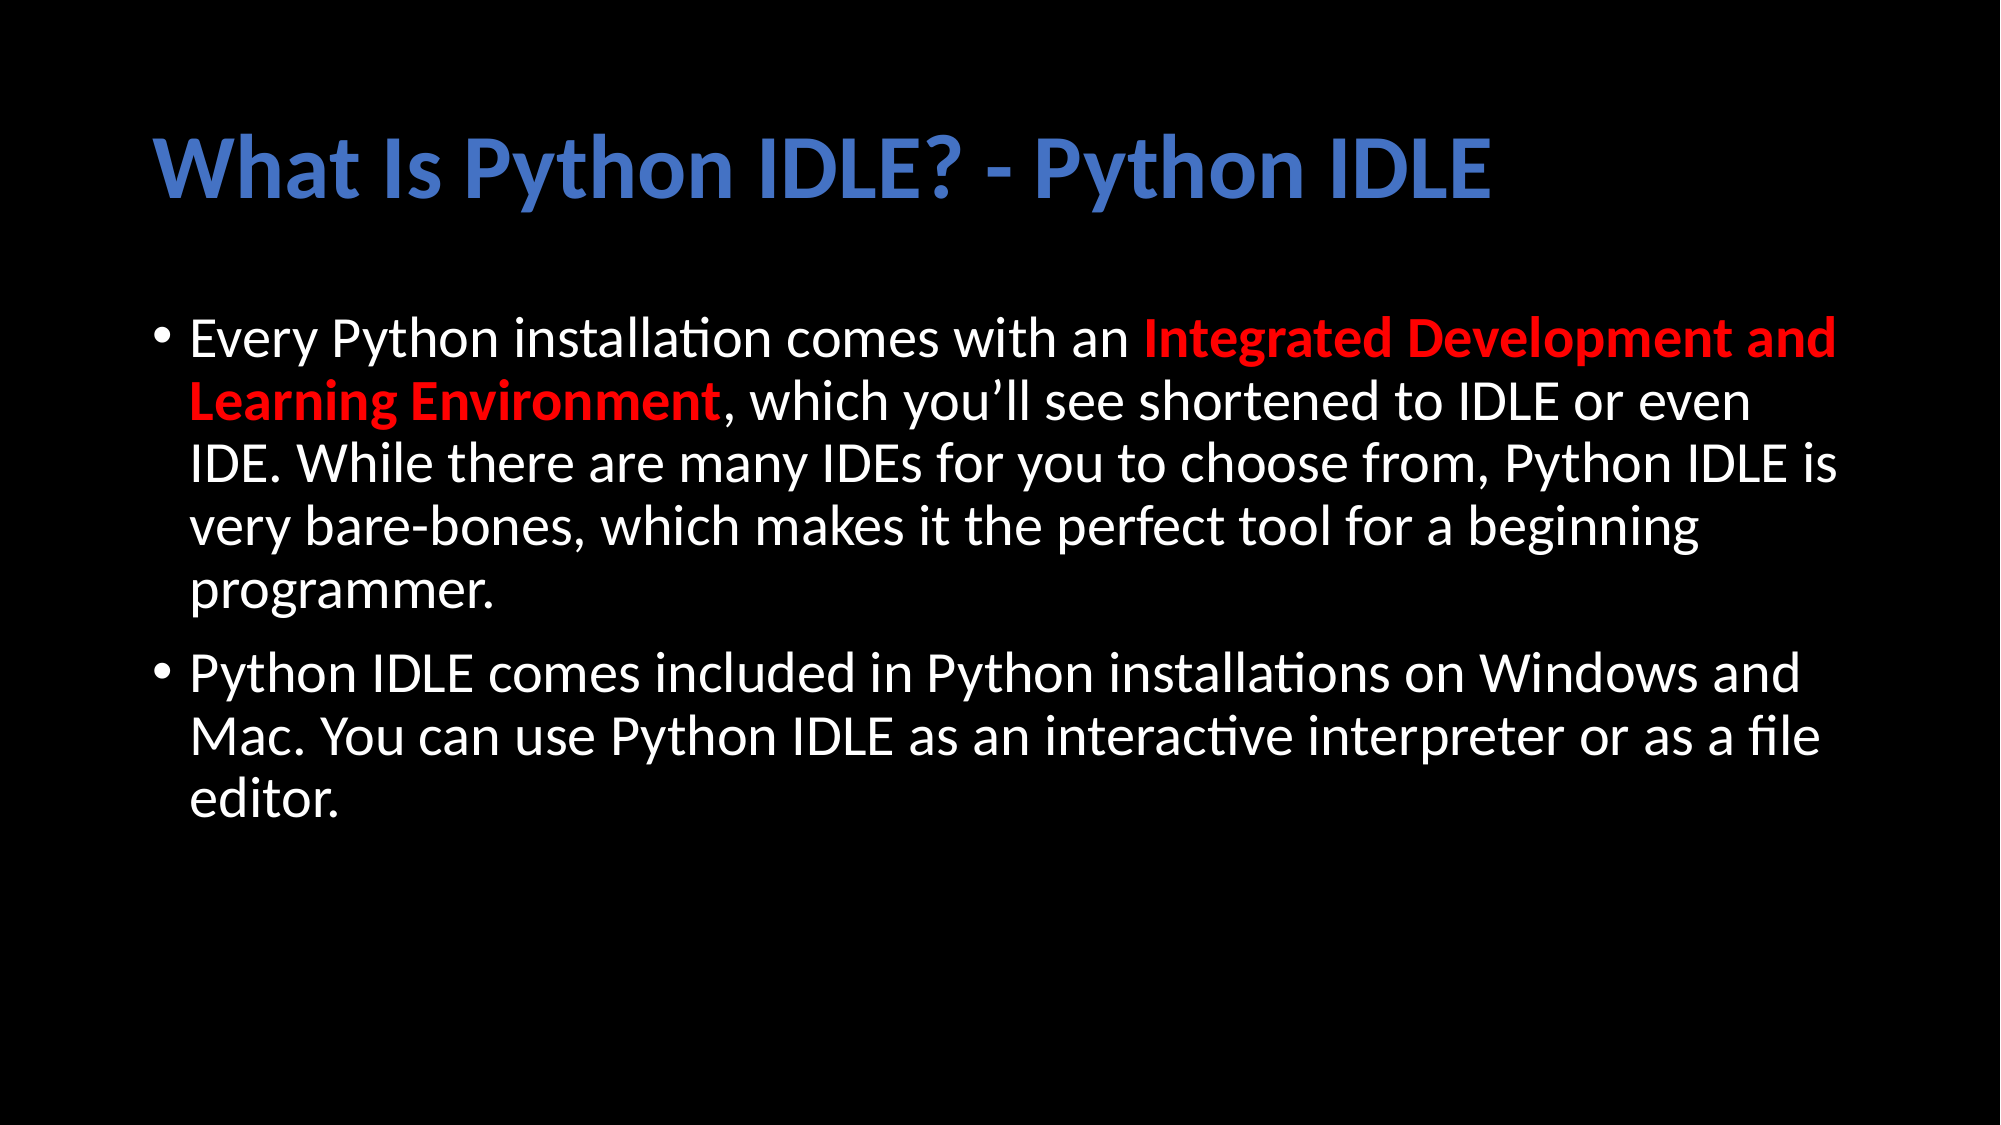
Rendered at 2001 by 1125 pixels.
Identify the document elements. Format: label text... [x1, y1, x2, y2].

title What Is Python IDLE? - Python IDLE [137, 59, 1863, 278]
list Every Python installation comes with an Integrated Development and Learning Environment, which you’ll see shortened to IDLE or even IDE. While there are many IDEs for you to choose from, Python IDLE is very bare-bones, which makes it the perfect tool for a beginning programmer. Python IDLE comes included in Python installations on Windows and Mac. You can use Python IDLE as an interactive interpreter or as a file editor. [137, 299, 1863, 1014]
